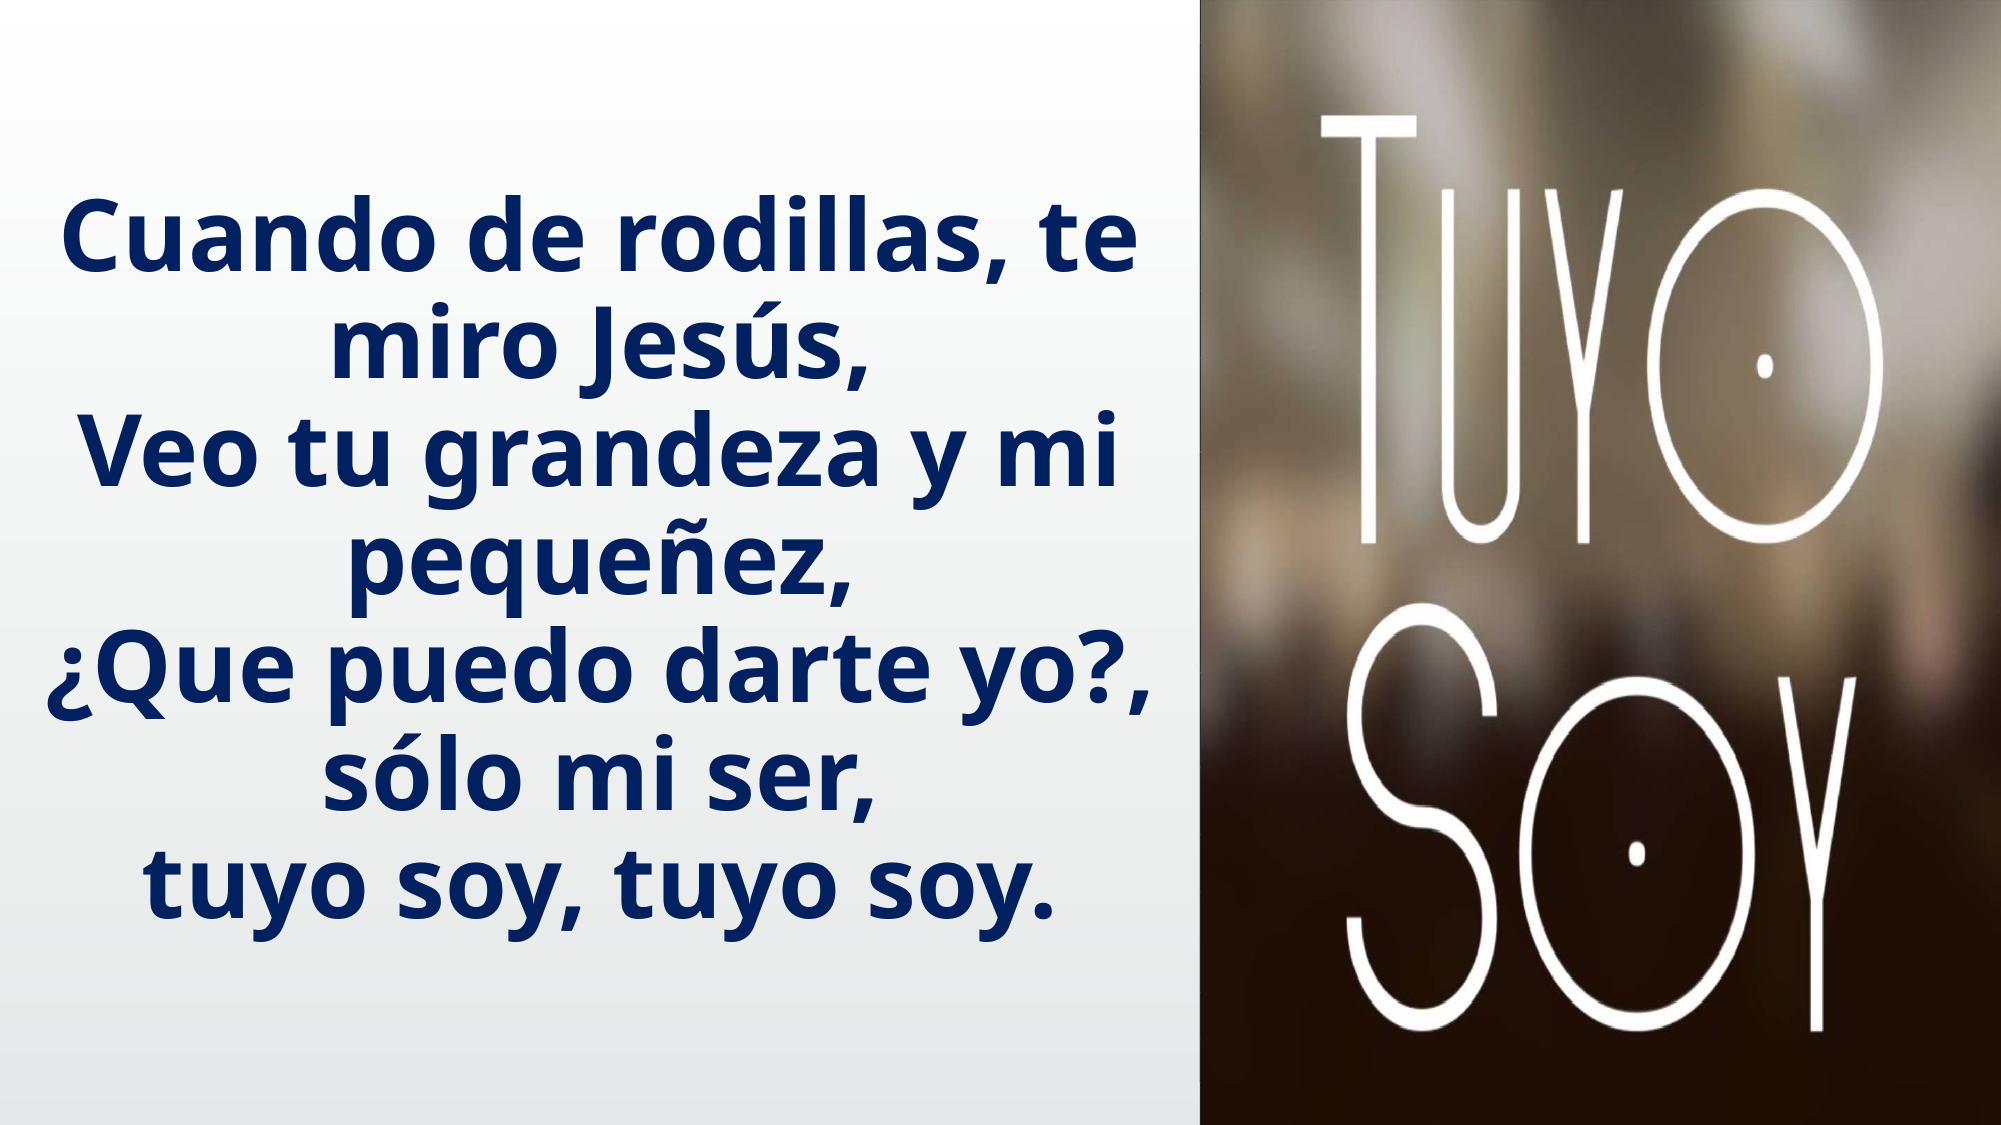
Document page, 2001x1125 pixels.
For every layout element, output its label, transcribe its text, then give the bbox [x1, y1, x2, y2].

picture [1200, 0, 2001, 1125]
title Cuando de rodillas, te miro Jesús, Veo tu grandeza y mi pequeñez, ¿Que puedo darte yo?, sólo mi ser, tuyo soy, tuyo soy. [0, 0, 1200, 1125]
